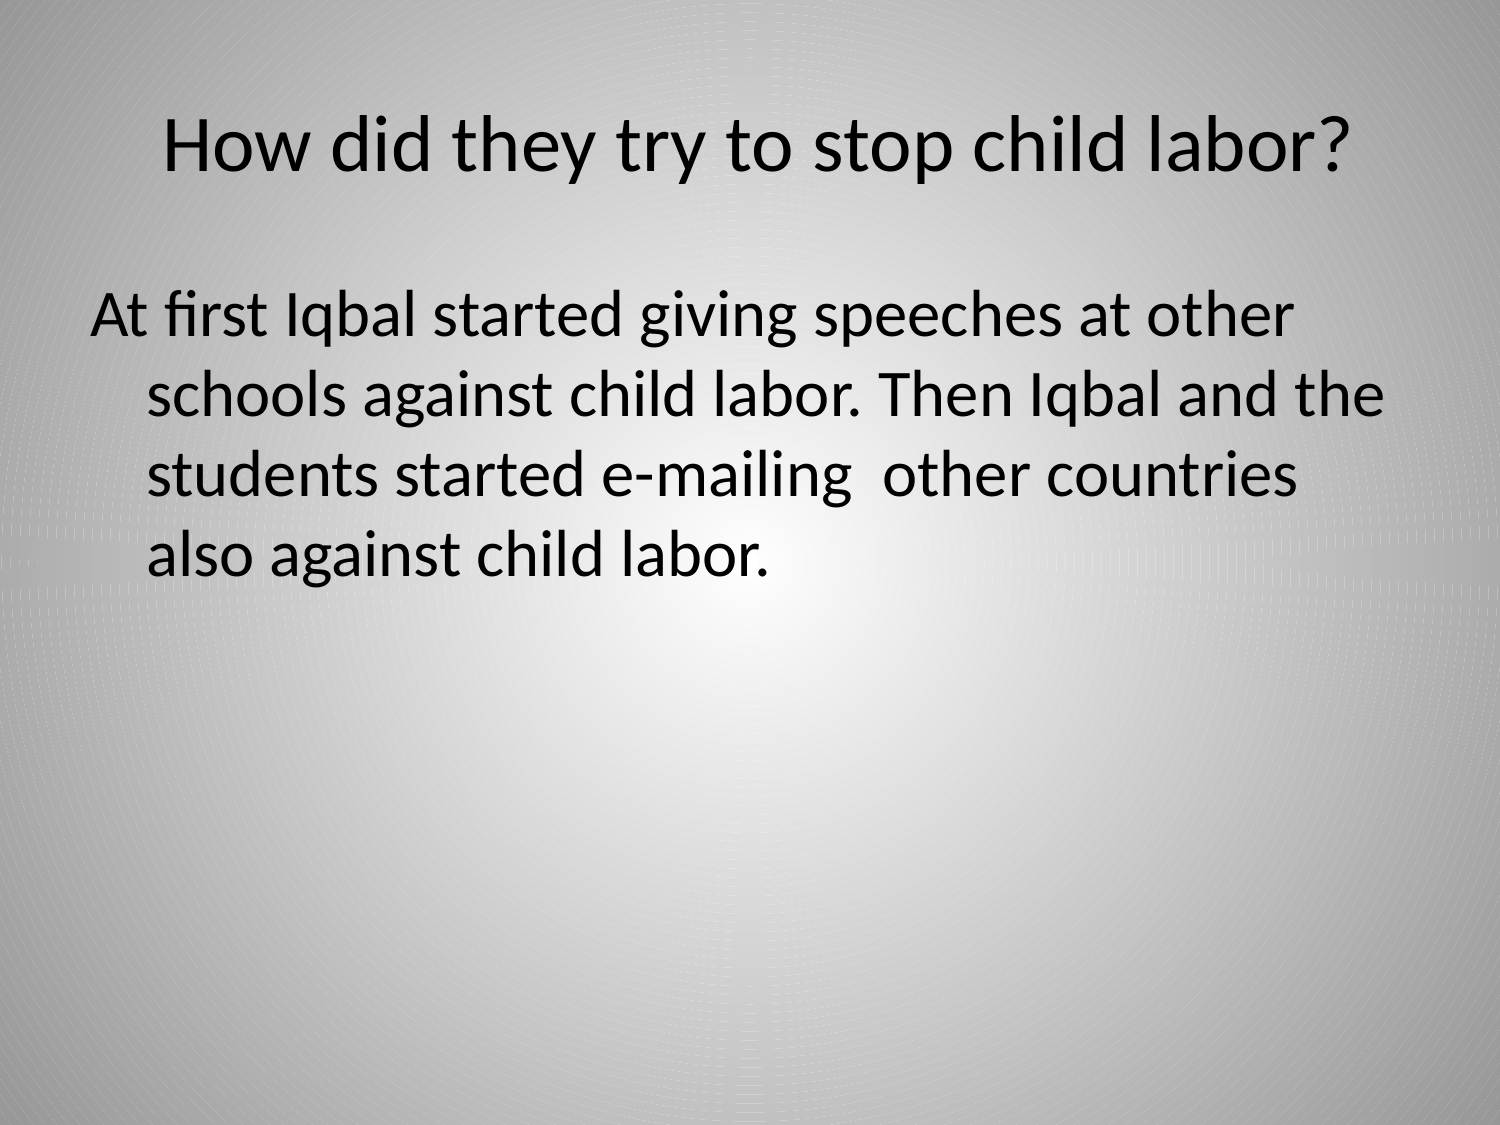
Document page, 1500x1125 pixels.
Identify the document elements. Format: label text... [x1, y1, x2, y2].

list At first Iqbal started giving speeches at other schools against child labor. Then Iqbal and the students started e-mailing other countries also against child labor. [75, 262, 1425, 1005]
title How did they try to stop child labor? [75, 45, 1425, 233]
